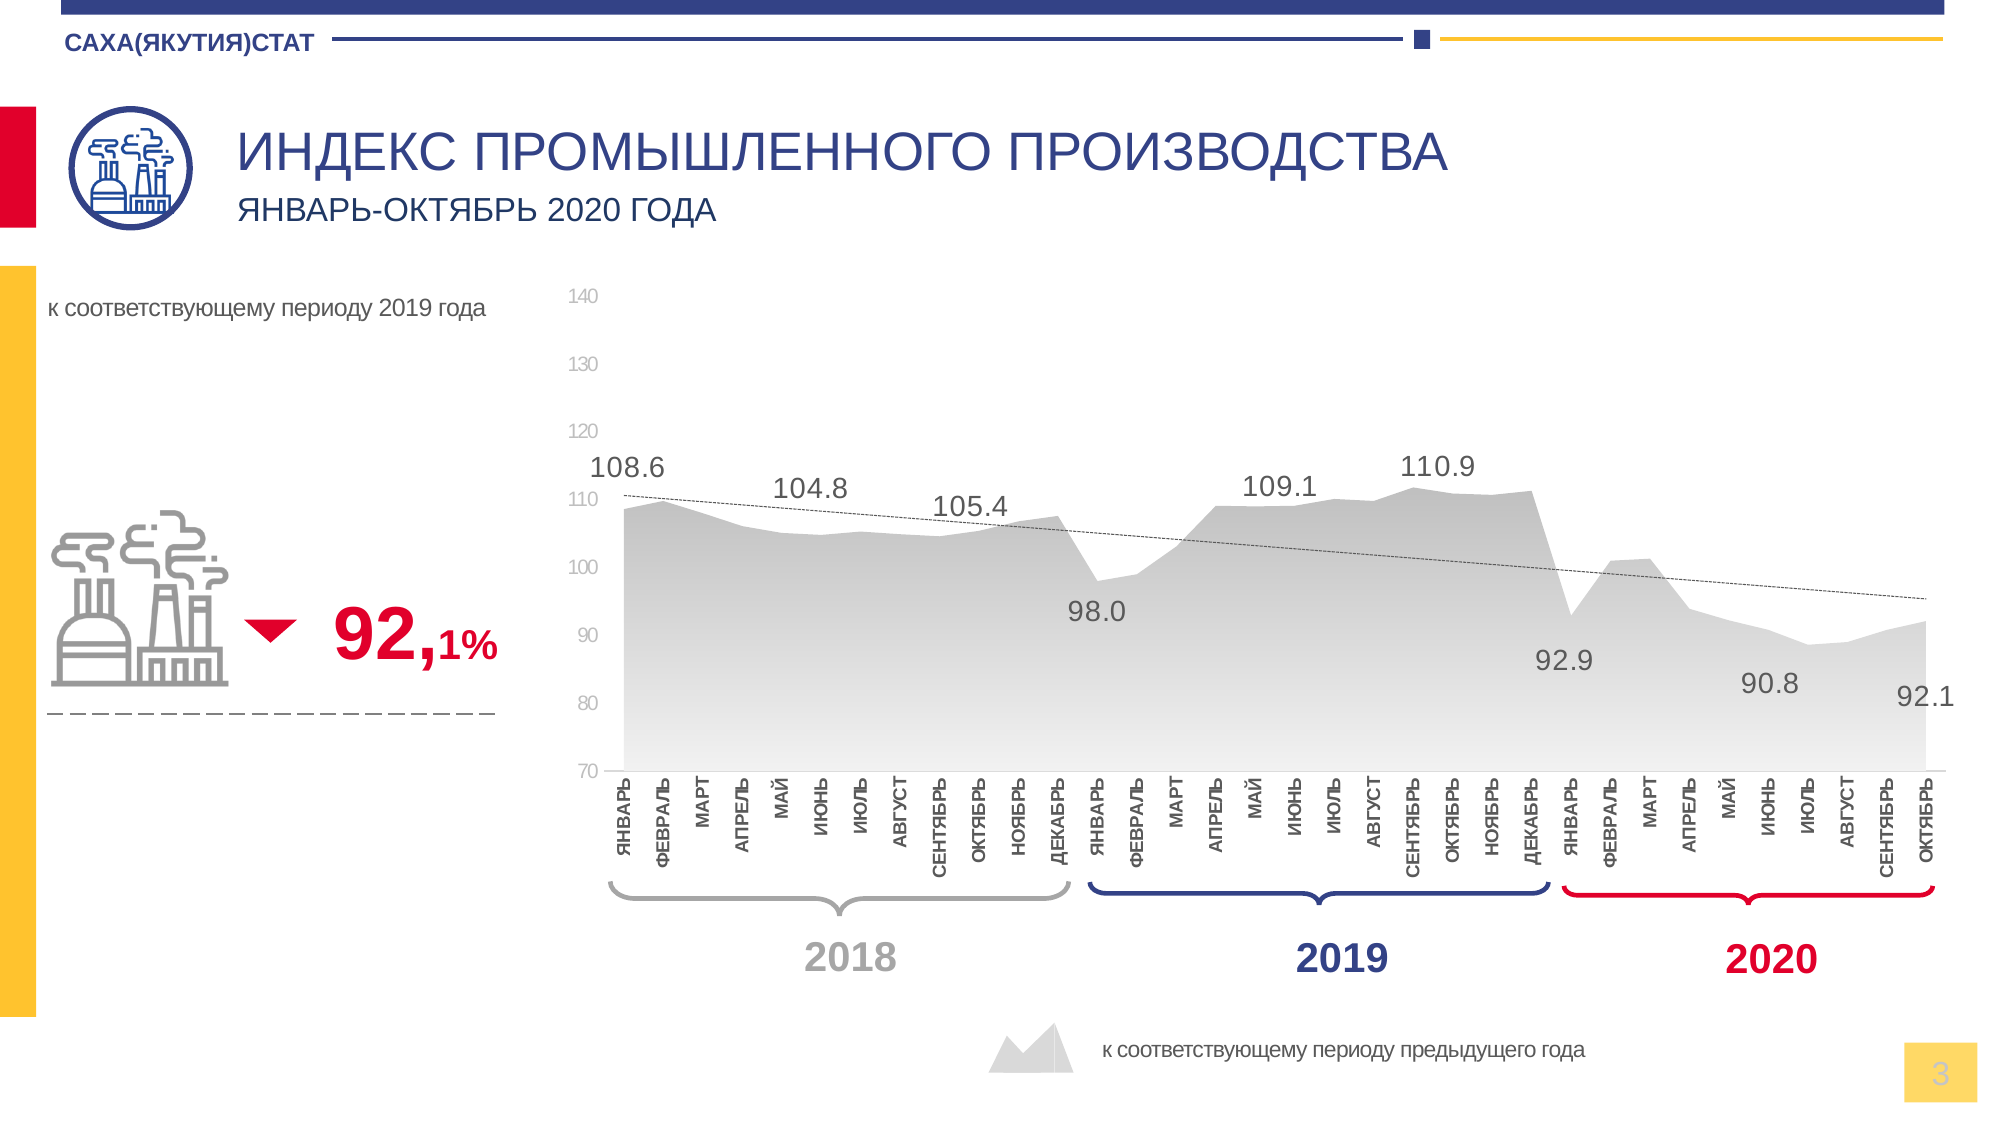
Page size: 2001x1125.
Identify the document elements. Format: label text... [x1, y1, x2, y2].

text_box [988, 1022, 1074, 1073]
text_box к соответствующему периоду предыдущего года [1087, 1032, 1633, 1070]
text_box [330, 29, 1943, 127]
text_box [241, 618, 300, 645]
slide_number 3 [1904, 1042, 1978, 1103]
text_box 2018 [771, 922, 930, 988]
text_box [71, 109, 190, 228]
text_box 92,1% [318, 577, 513, 683]
text_box 2019 [1263, 923, 1422, 988]
chart [536, 264, 2000, 911]
picture [48, 507, 231, 689]
text_box ЯНВАРЬ-ОКТЯБРЬ 2020 ГОДА [221, 180, 1327, 228]
text_box 2020 [1693, 924, 1851, 989]
list ИНДЕКС ПРОМЫШЛЕННОГО ПРОИЗВОДСТВА [221, 109, 1629, 198]
text_box к соответствующему периоду 2019 года [32, 284, 502, 330]
text_box САХА(ЯКУТИЯ)СТАТ [47, 17, 332, 65]
